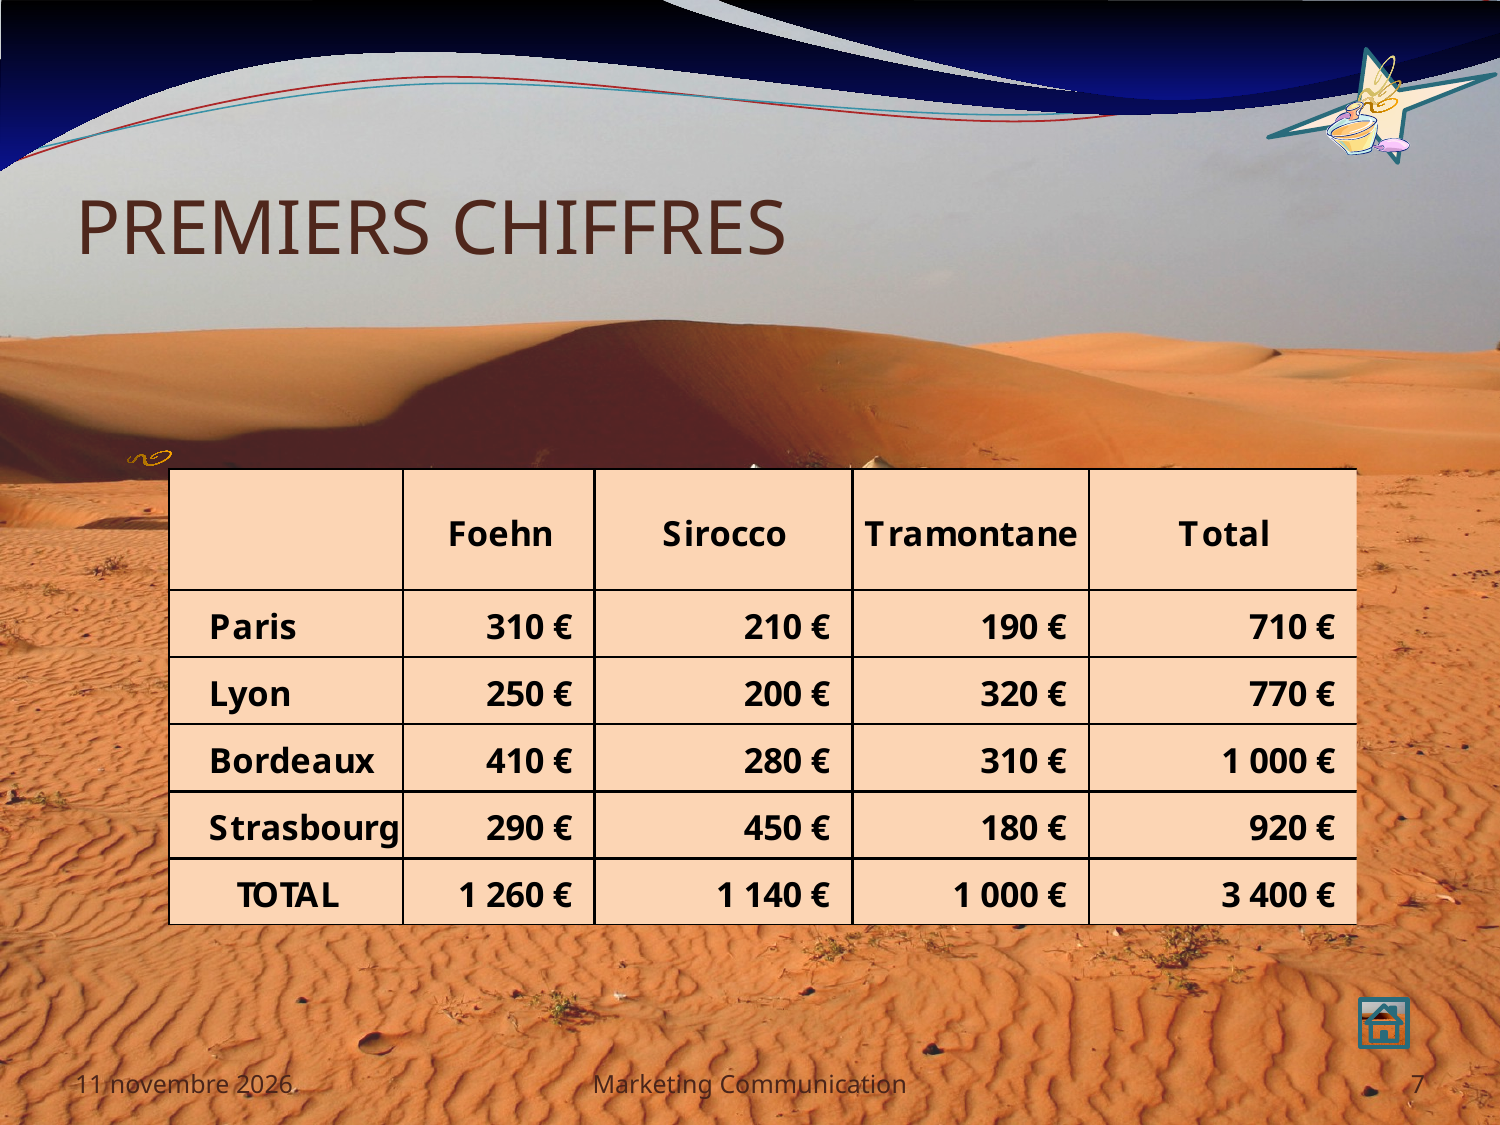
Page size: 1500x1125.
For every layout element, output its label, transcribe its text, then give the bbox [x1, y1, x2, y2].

slide_number 7 [1299, 1042, 1425, 1103]
table_header 2009 [157, 463, 1368, 942]
picture [1362, 1002, 1405, 1042]
footer Marketing Communication [474, 1042, 1025, 1103]
slide_number mars 11 [75, 1042, 425, 1103]
picture [1373, 1025, 1395, 1038]
title Premiers Chiffres [75, 82, 1425, 270]
picture [1373, 1010, 1395, 1021]
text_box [167, 467, 1360, 927]
